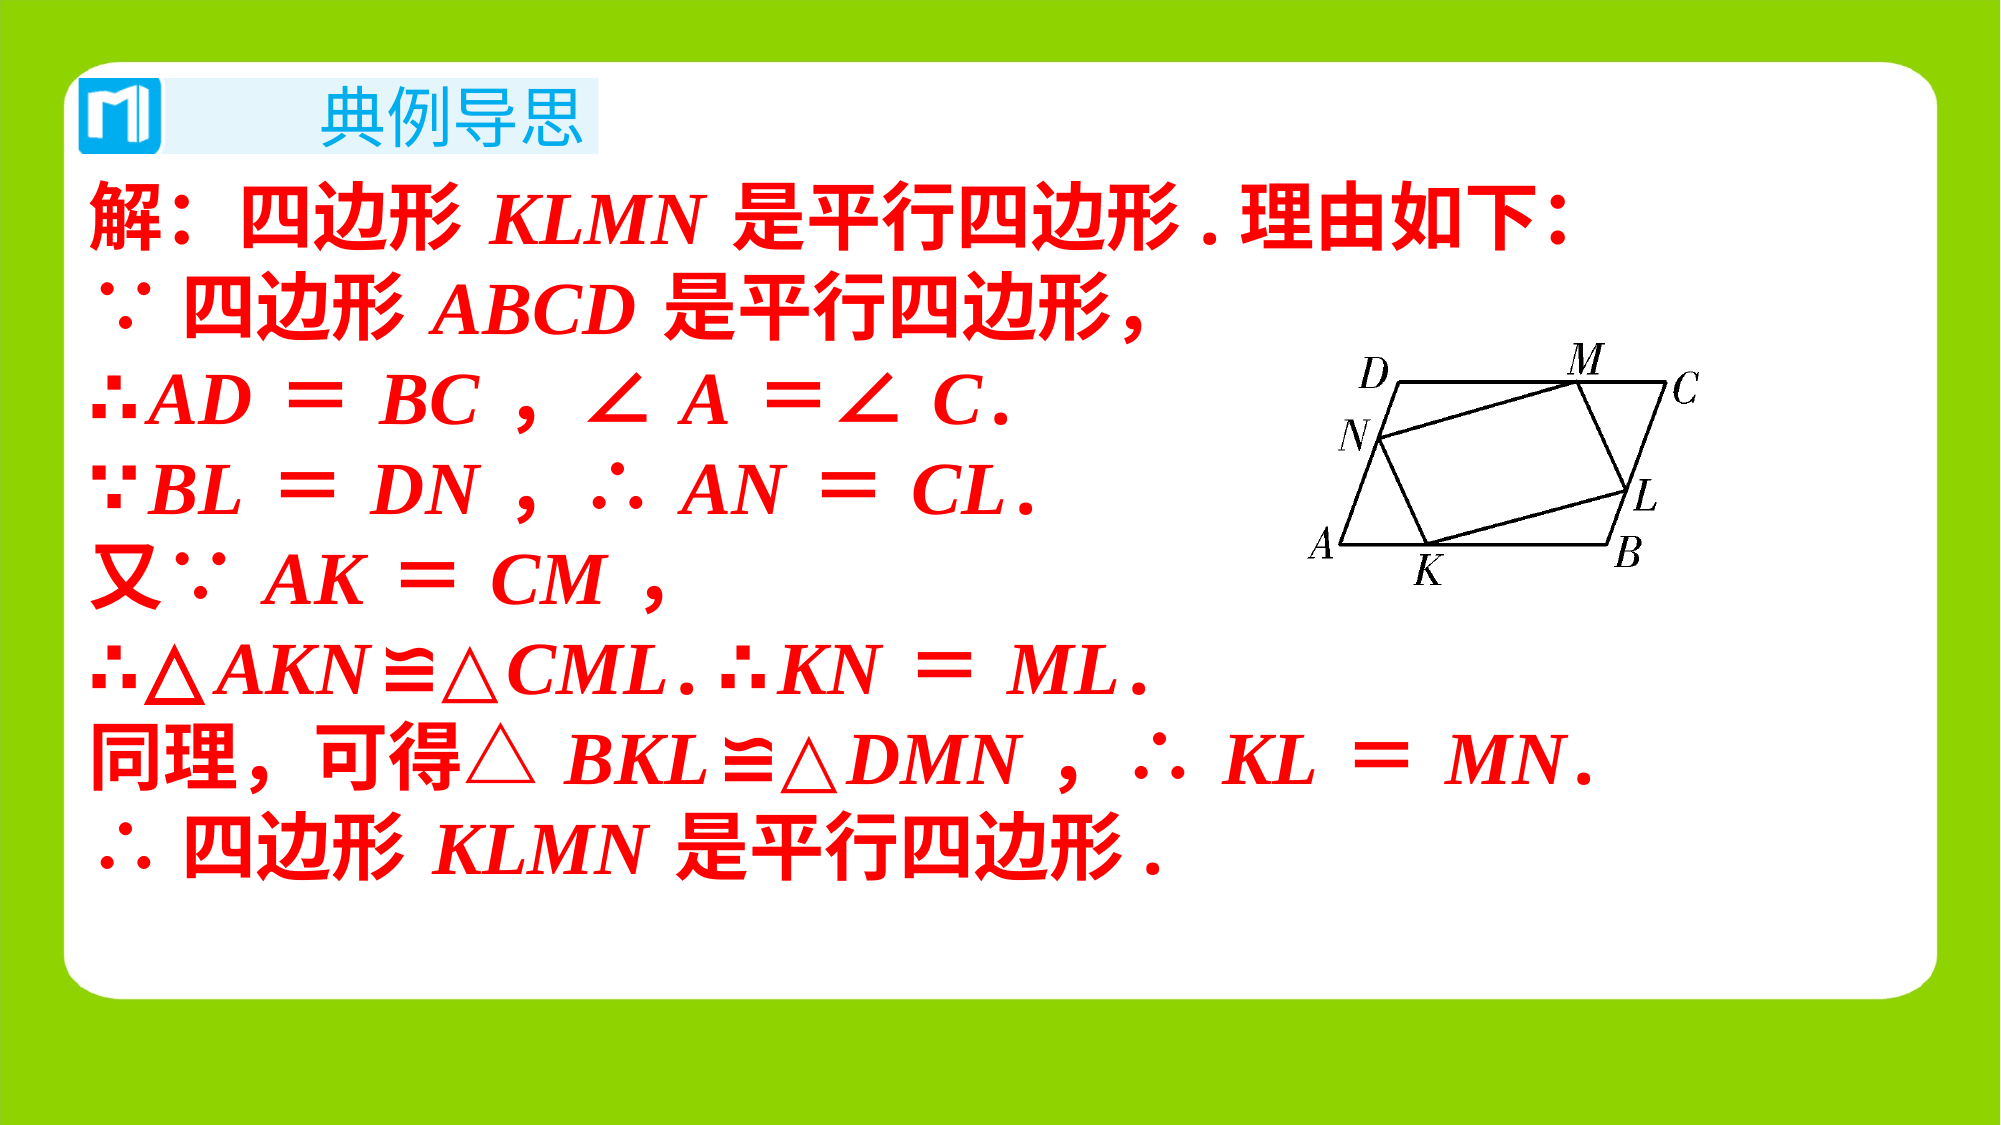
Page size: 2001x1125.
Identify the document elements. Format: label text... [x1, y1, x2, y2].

text_box 解：四边形KLMN是平行四边形.理由如下： ∵四边形ABCD是平行四边形， ∴AD＝BC，∠A＝∠C. ∵BL＝DN，∴AN＝CL. 又∵AK＝CM， ∴△AKN≌△CML. ∴KN＝ML. 同理，可得△BKL≌△DMN，∴KL＝MN. ∴四边形KLMN是平行四边形. [88, 169, 1578, 897]
picture [0, 0, 2001, 1125]
